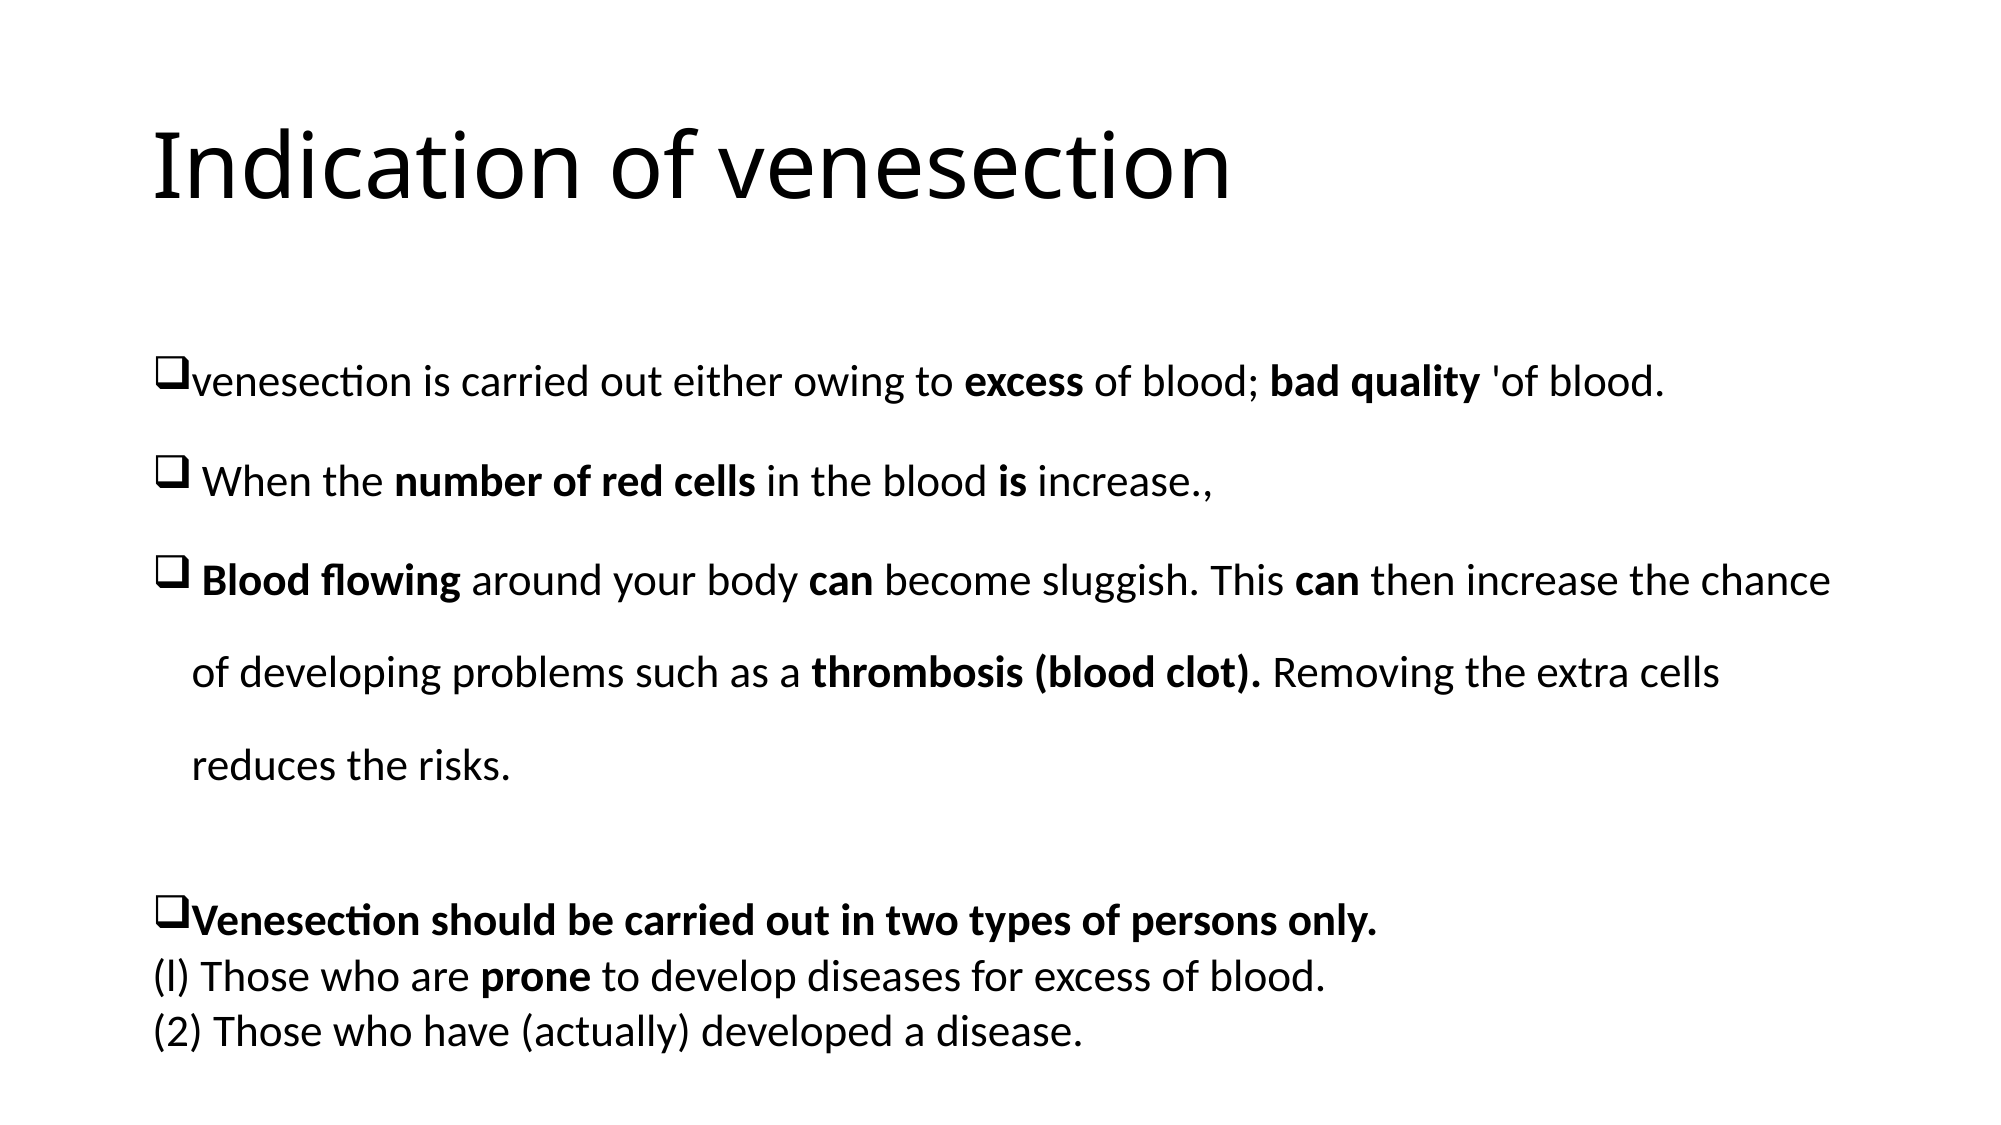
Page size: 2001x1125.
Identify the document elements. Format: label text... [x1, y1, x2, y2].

list venesection is carried out either owing to excess of blood; bad quality 'of blood. When the number of red cells in the blood is increase., Blood flowing around your body can become sluggish. This can then increase the chance of developing problems such as a thrombosis (blood clot). Removing the extra cells reduces the risks. Venesection should be carried out in two types of persons only. (l) Those who are prone to develop diseases for excess of blood. (2) Those who have (actually) developed a disease. [137, 275, 1863, 1075]
title Indication of venesection [137, 59, 1863, 275]
